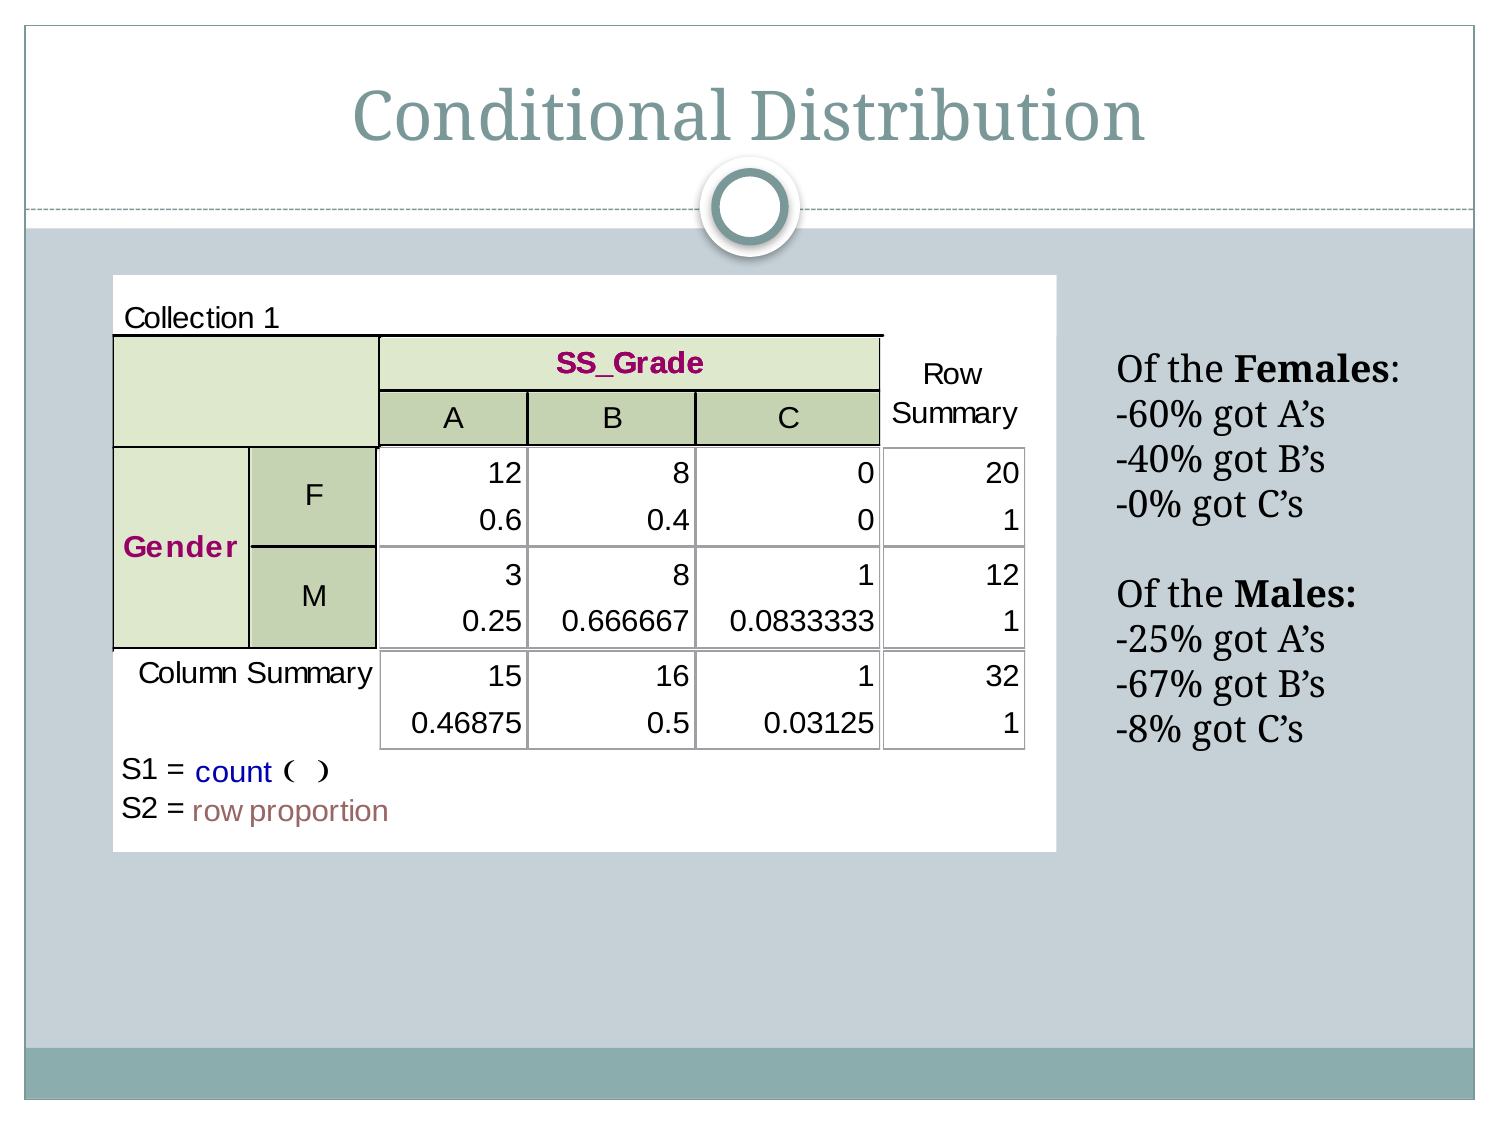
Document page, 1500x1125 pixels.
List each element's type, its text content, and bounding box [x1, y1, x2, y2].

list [112, 274, 1057, 852]
text_box Of the Females: -60% got A’s -40% got B’s -0% got C’s Of the Males: -25% got A’s -67% got B’s -8% got C’s [1101, 337, 1416, 758]
title Conditional Distribution [49, 37, 1450, 162]
